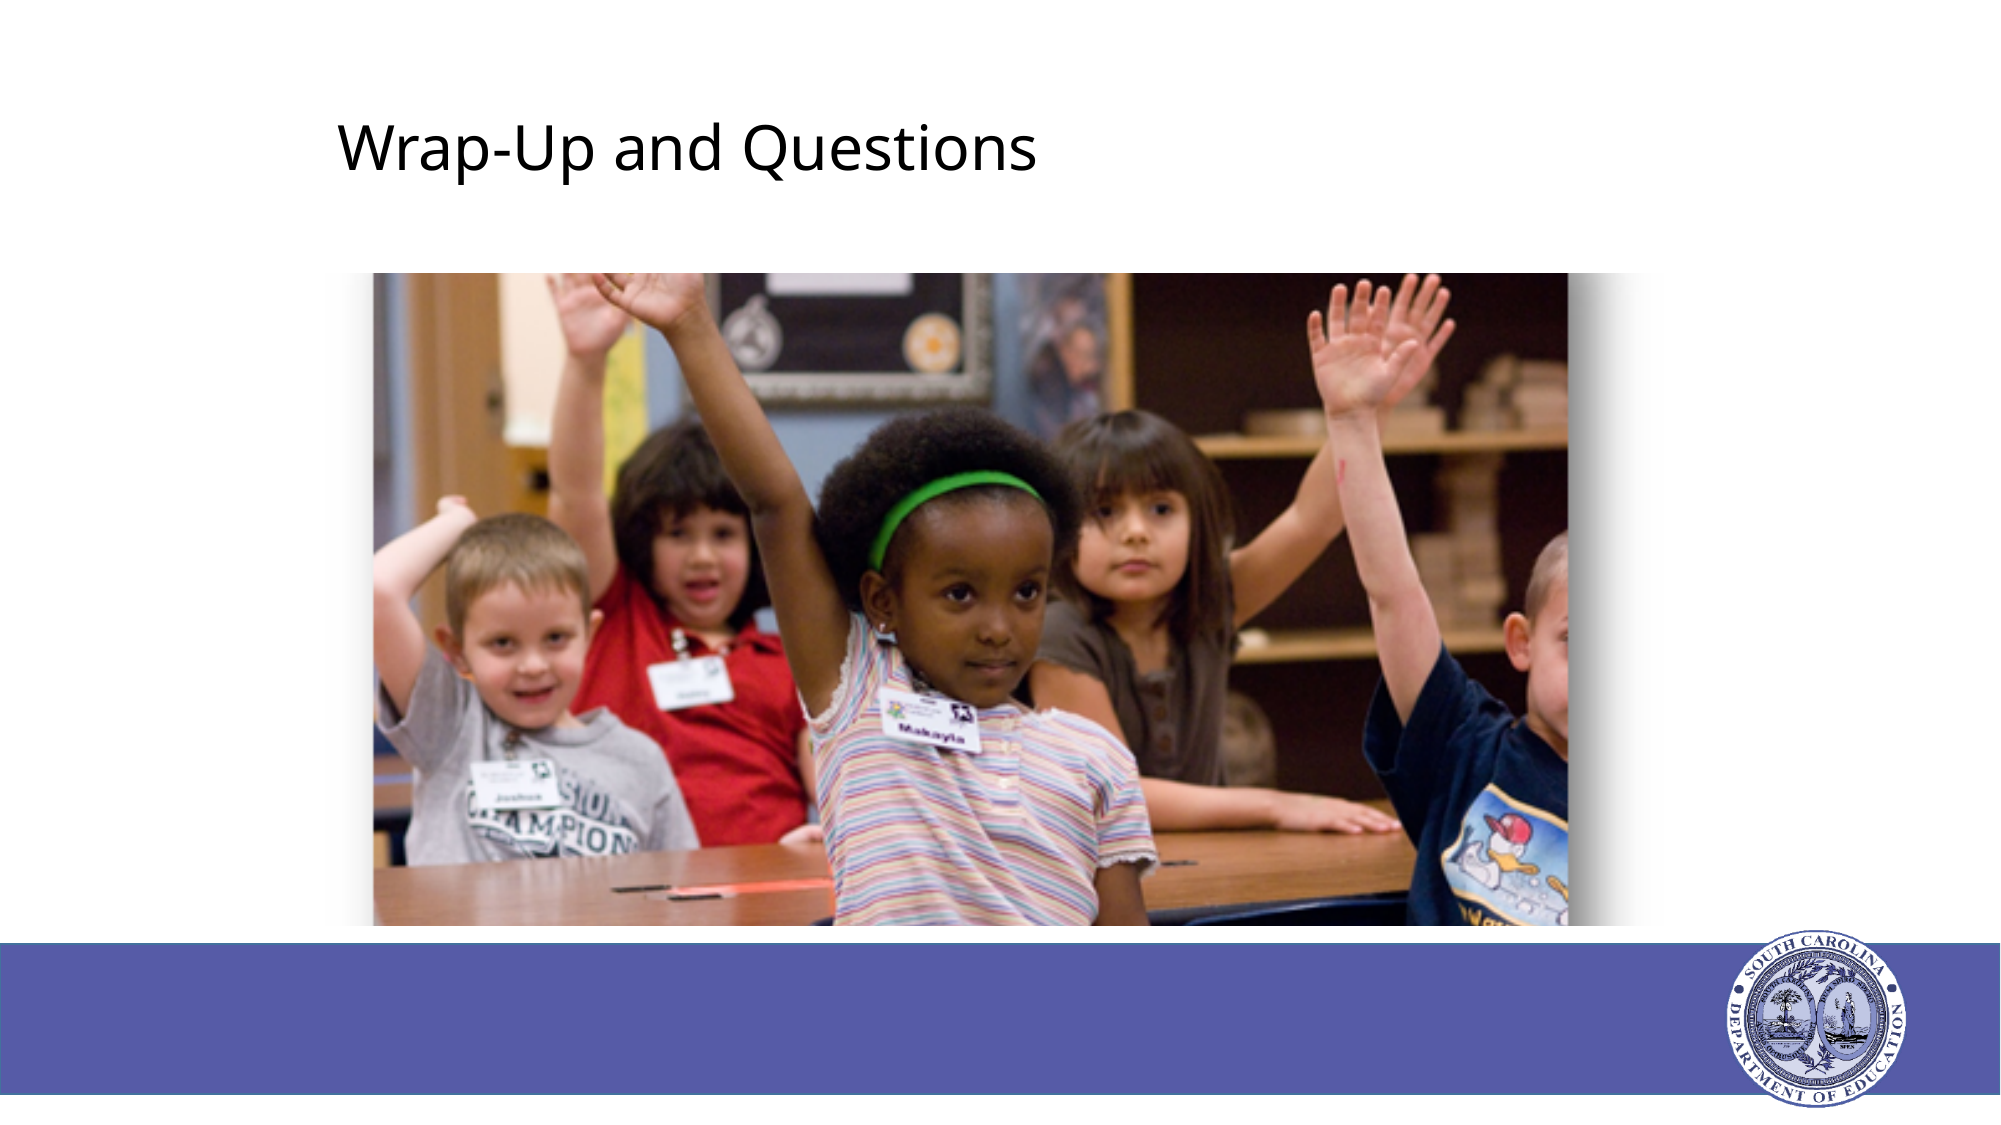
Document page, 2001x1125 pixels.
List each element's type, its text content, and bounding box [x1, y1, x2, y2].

picture [322, 273, 1673, 926]
picture [1723, 928, 1907, 1109]
title Wrap-Up and Questions [322, 59, 1673, 240]
